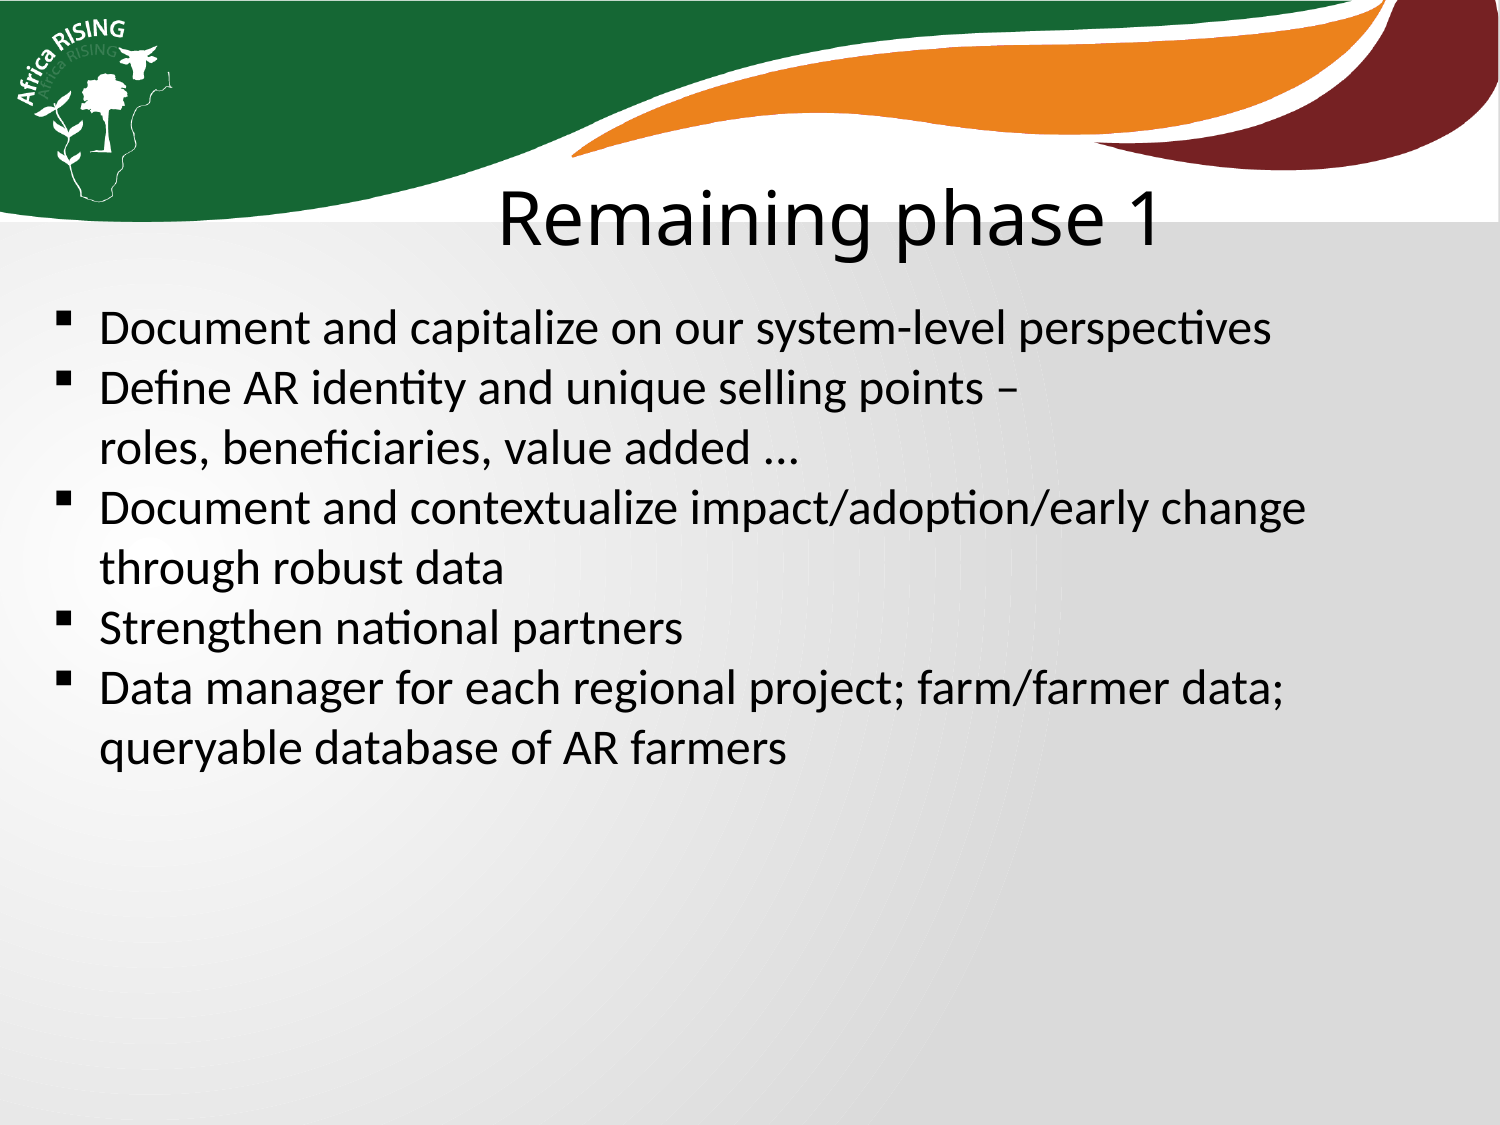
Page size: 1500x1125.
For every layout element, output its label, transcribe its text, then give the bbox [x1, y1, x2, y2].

picture [0, 0, 1499, 222]
list Remaining phase 1 [462, 162, 1350, 275]
text_box Document and capitalize on our system-level perspectives Define AR identity and unique selling points – roles, beneficiaries, value added ... Document and contextualize impact/adoption/early change through robust data Strengthen national partners Data manager for each regional project; farm/farmer data; queryable database of AR farmers [37, 287, 1425, 783]
